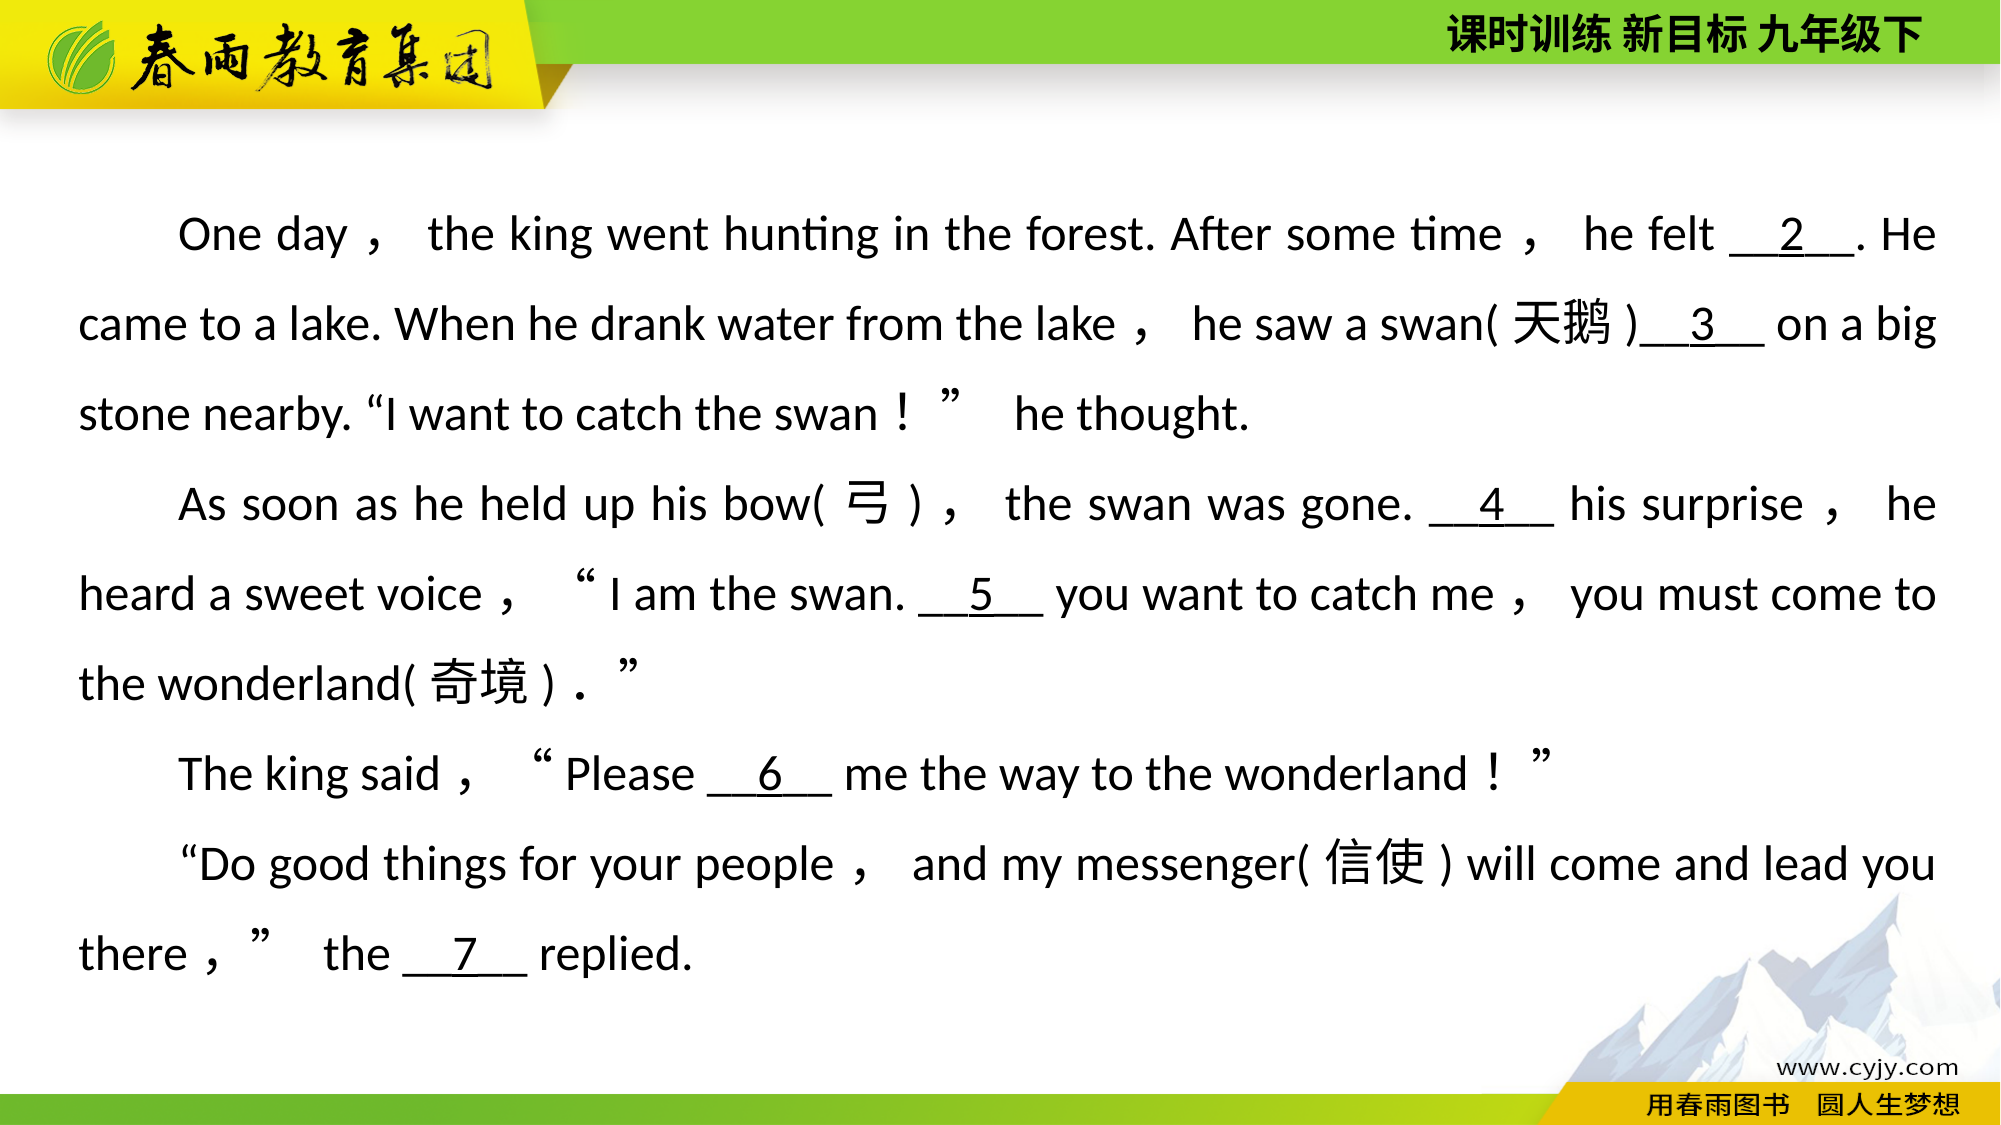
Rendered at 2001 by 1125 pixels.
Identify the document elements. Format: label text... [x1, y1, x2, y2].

text_box One day，the king went hunting in the forest. After some time，he felt __2__. He came to a lake. When he drank water from the lake，he saw a swan(天鹅)__3__ on a big stone nearby. “I want to catch the swan！” he thought. As soon as he held up his bow(弓)，the swan was gone. __4__ his surprise，he heard a sweet voice，“I am the swan. __5__ you want to catch me，you must come to the wonderland(奇境)．” The king said，“Please __6__ me the way to the wonderland！” “Do good things for your people，and my messenger(信使) will come and lead you there，” the __7__ replied. [63, 163, 1952, 988]
picture [0, 0, 2001, 1125]
